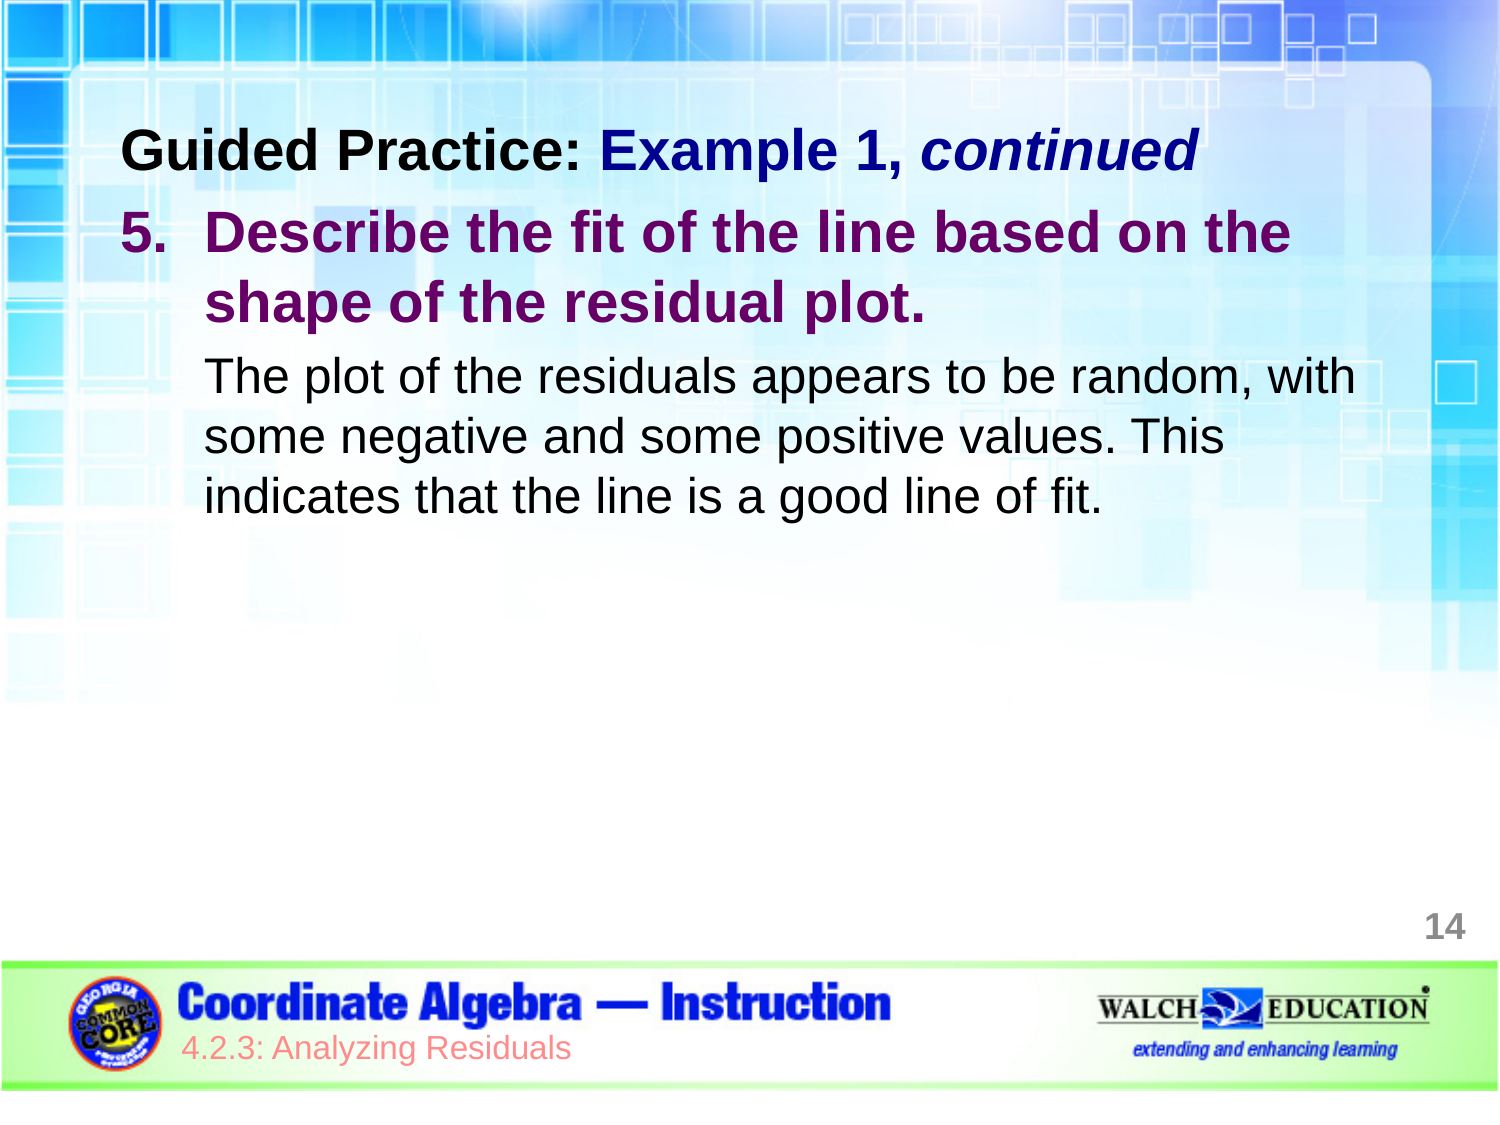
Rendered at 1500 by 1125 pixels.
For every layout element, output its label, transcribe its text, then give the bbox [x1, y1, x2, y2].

subtitle Guided Practice: Example 1, continued Describe the fit of the line based on the shape of the residual plot. The plot of the residuals appears to be random, with some negative and some positive values. This indicates that the line is a good line of fit. [105, 105, 1375, 925]
footer 4.2.3: Analyzing Residuals [166, 1024, 1080, 1069]
slide_number 14 [1361, 901, 1481, 949]
picture [1, 0, 1500, 1091]
